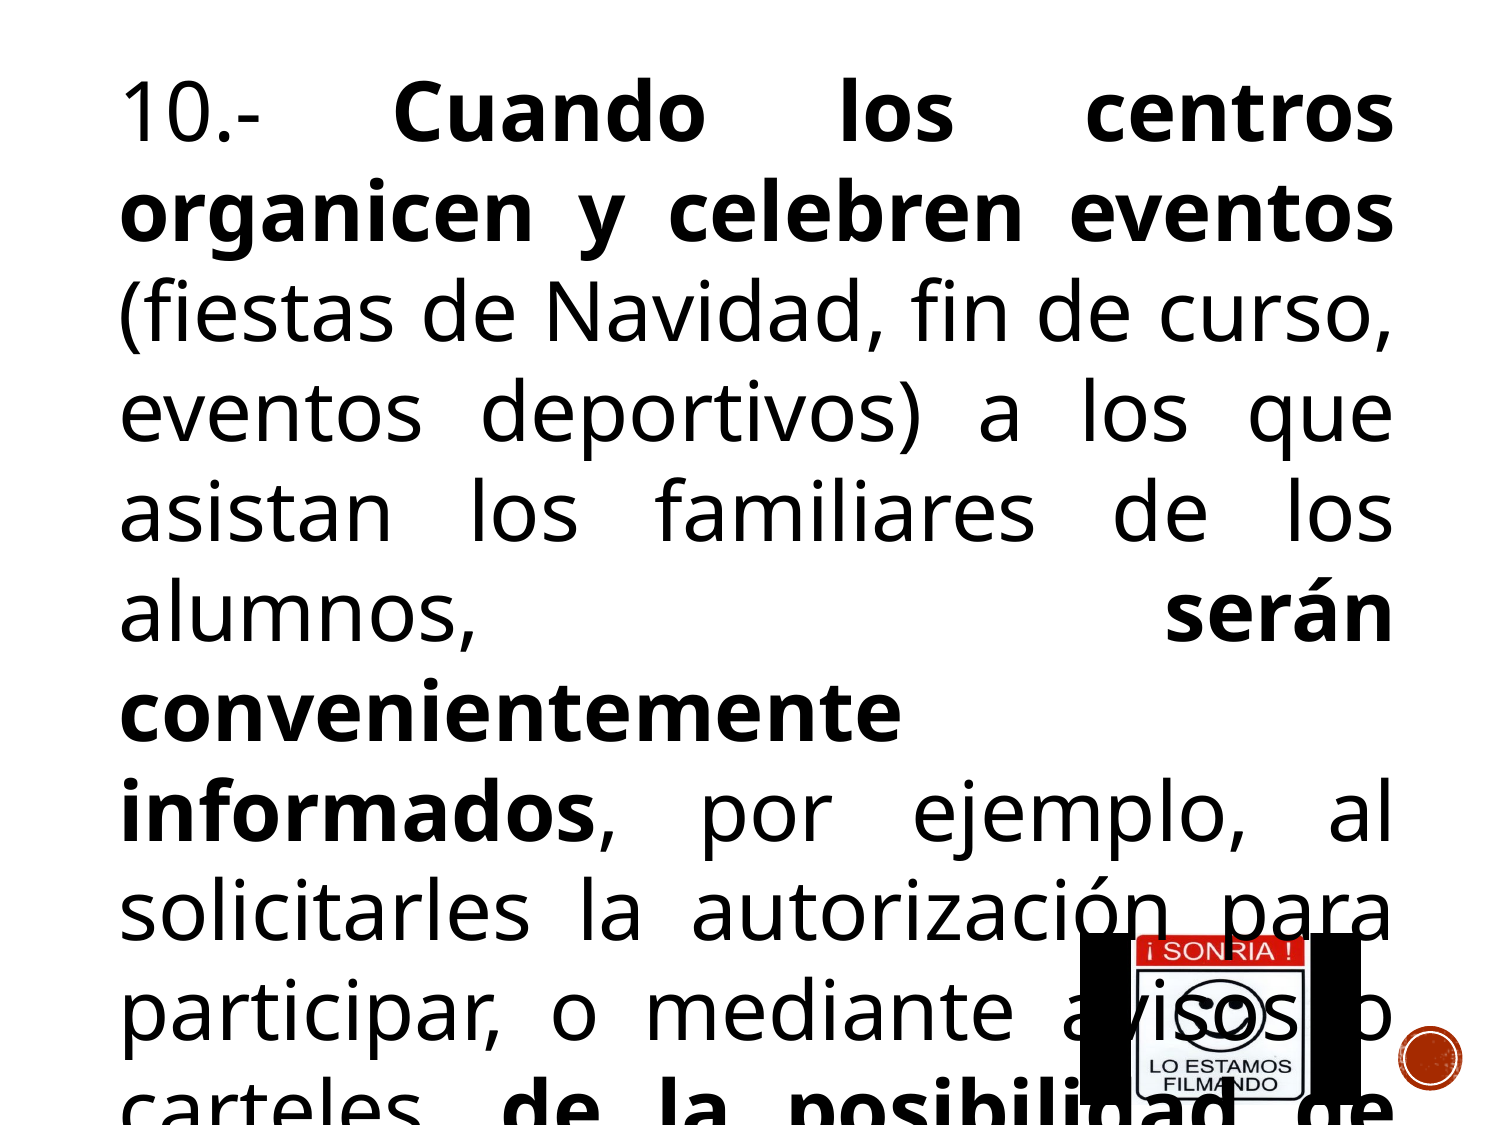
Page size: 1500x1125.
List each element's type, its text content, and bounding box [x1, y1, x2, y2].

picture [1083, 935, 1359, 1103]
text_box 10.- Cuando los centros organicen y celebren eventos (fiestas de Navidad, fin de curso, eventos deportivos) a los que asistan los familiares de los alumnos, serán convenientemente informados, por ejemplo, al solicitarles la autorización para participar, o mediante avisos o carteles, de la posibilidad de grabar imágenes exclusivamente para su uso personal y doméstico (actividades privadas, familiares y de amistad). [103, 50, 1412, 1125]
